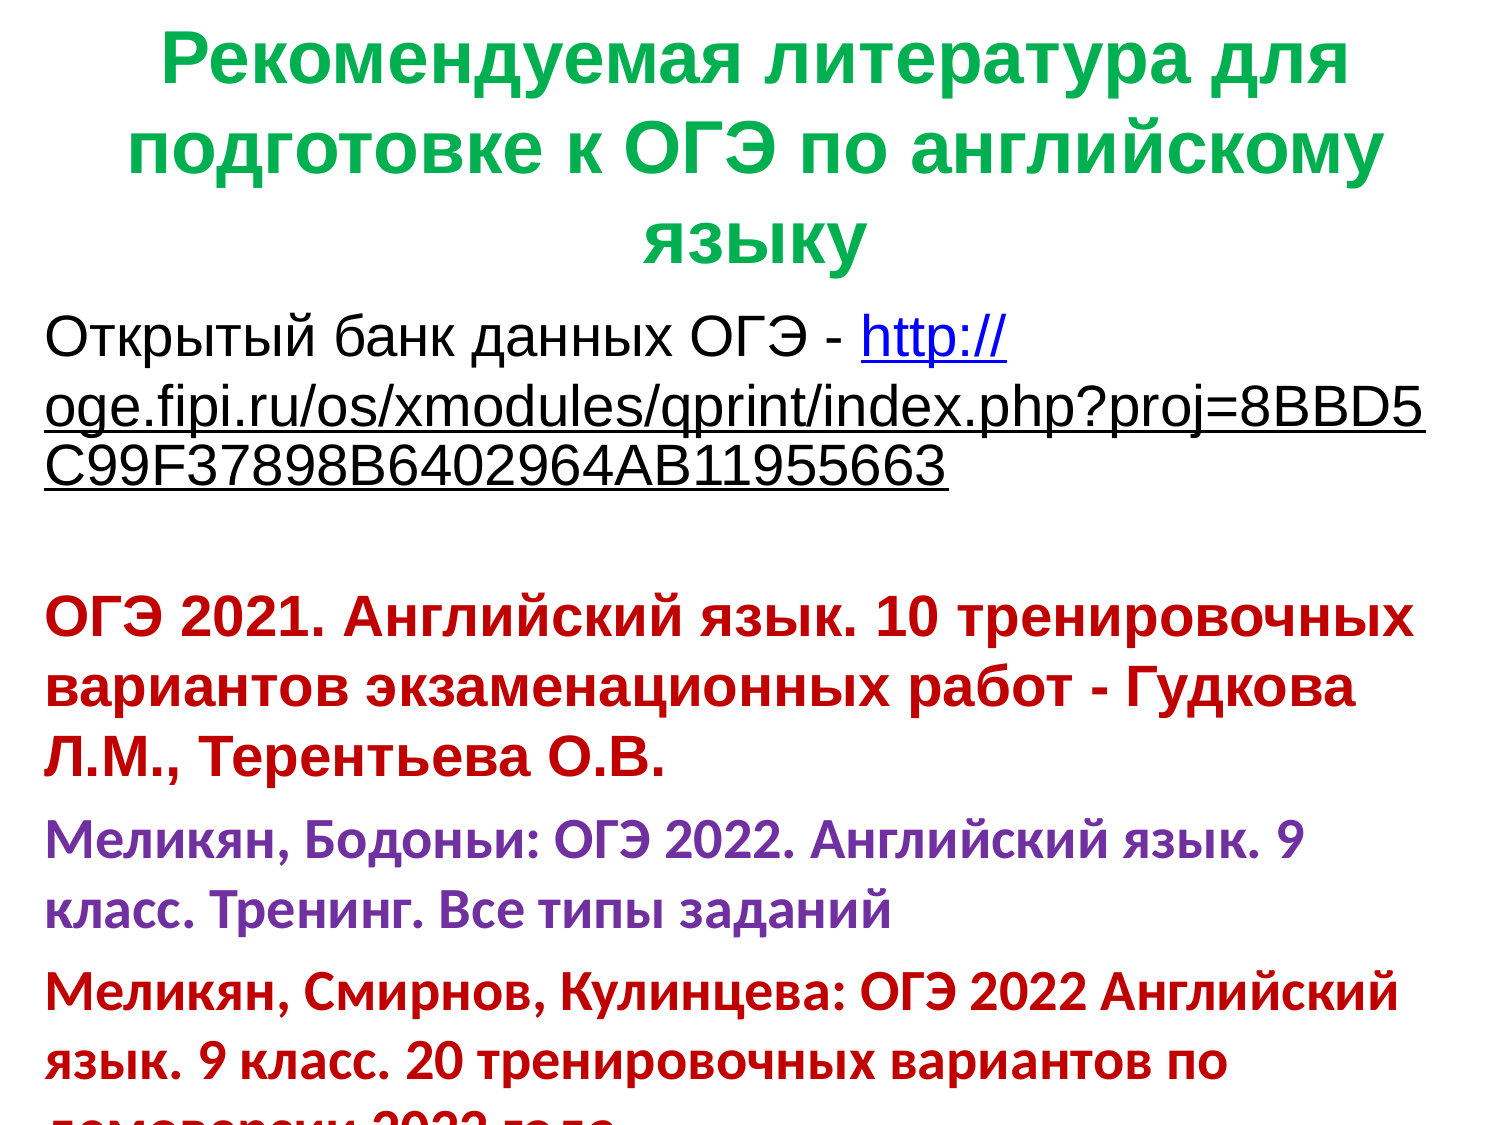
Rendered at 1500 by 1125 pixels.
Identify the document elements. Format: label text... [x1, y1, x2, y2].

title Рекомендуемая литература для подготовке к ОГЭ по английскому языку [29, 42, 1483, 245]
list Открытый банк данных ОГЭ - http://oge.fipi.ru/os/xmodules/qprint/index.php?proj=8BBD5C99F37898B6402964AB11955663 ОГЭ 2021. Английский язык. 10 тренировочных вариантов экзаменационных работ - Гудкова Л.М., Терентьева О.В. Меликян, Бодоньи: ОГЭ 2022. Английский язык. 9 класс. Тренинг. Все типы заданий Меликян, Смирнов, Кулинцева: ОГЭ 2022 Английский язык. 9 класс. 20 тренировочных вариантов по демоверсии 2022 года [29, 290, 1471, 1106]
